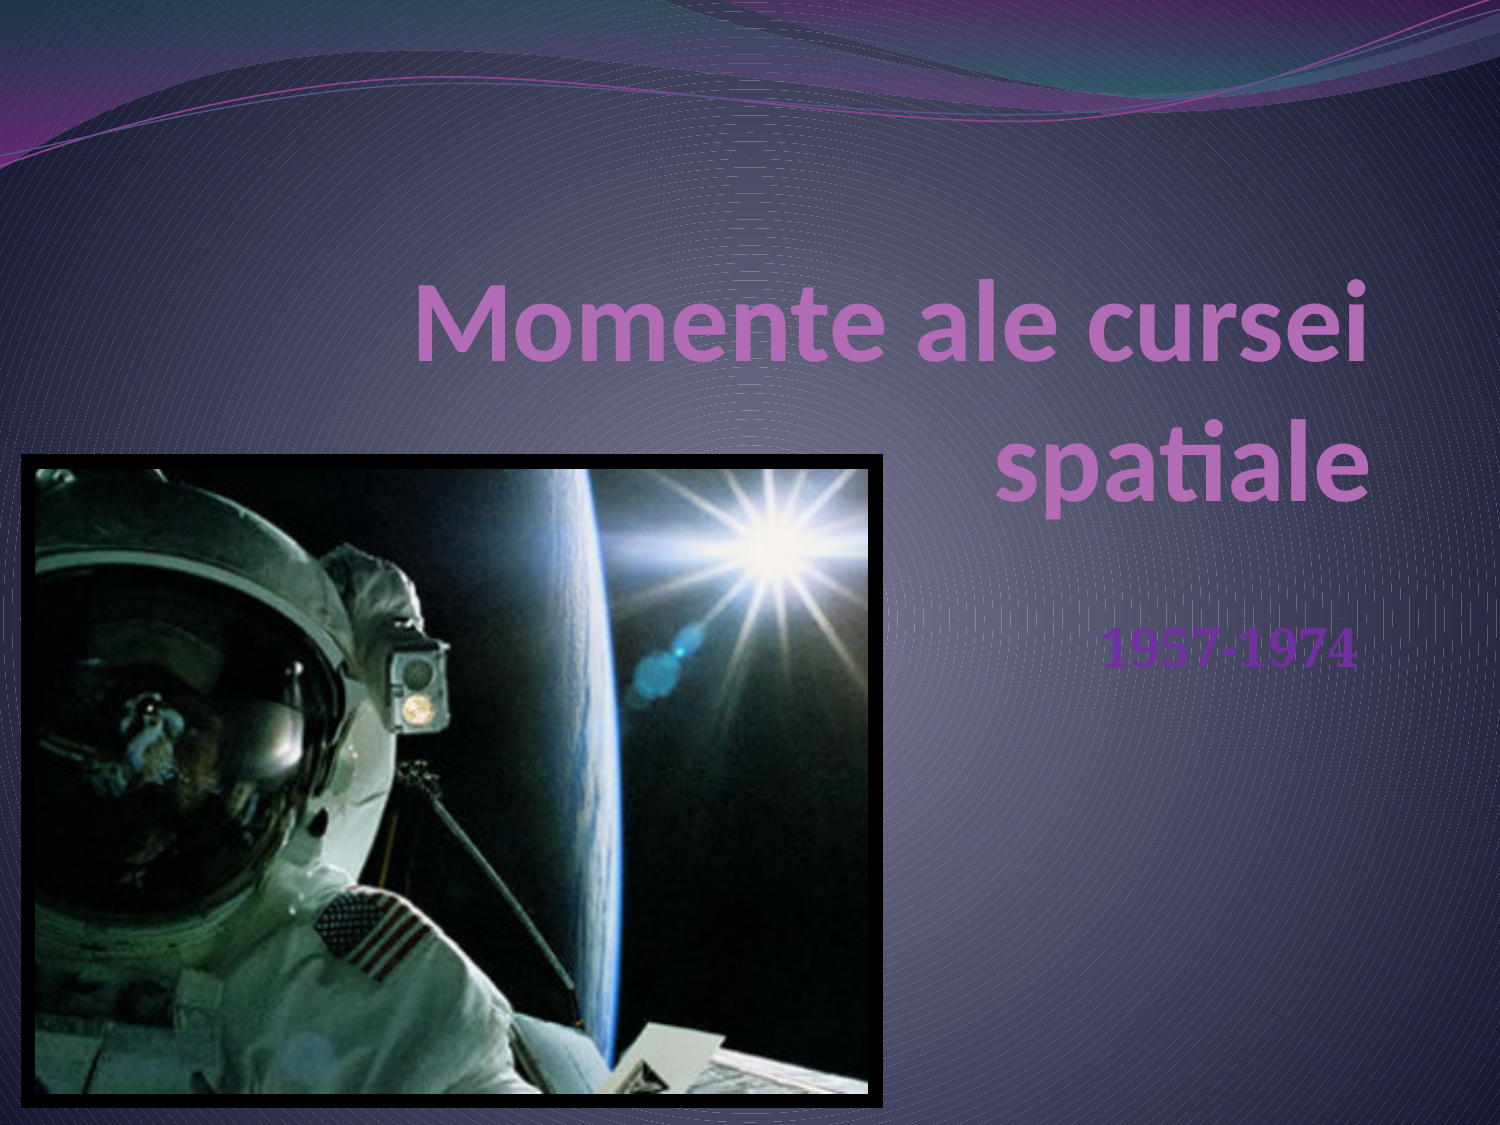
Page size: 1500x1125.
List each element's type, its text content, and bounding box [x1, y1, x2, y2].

subtitle 1957-1974 [883, 529, 1377, 818]
title Momente ale cursei spatiale [87, 224, 1376, 526]
picture [34, 468, 869, 1094]
